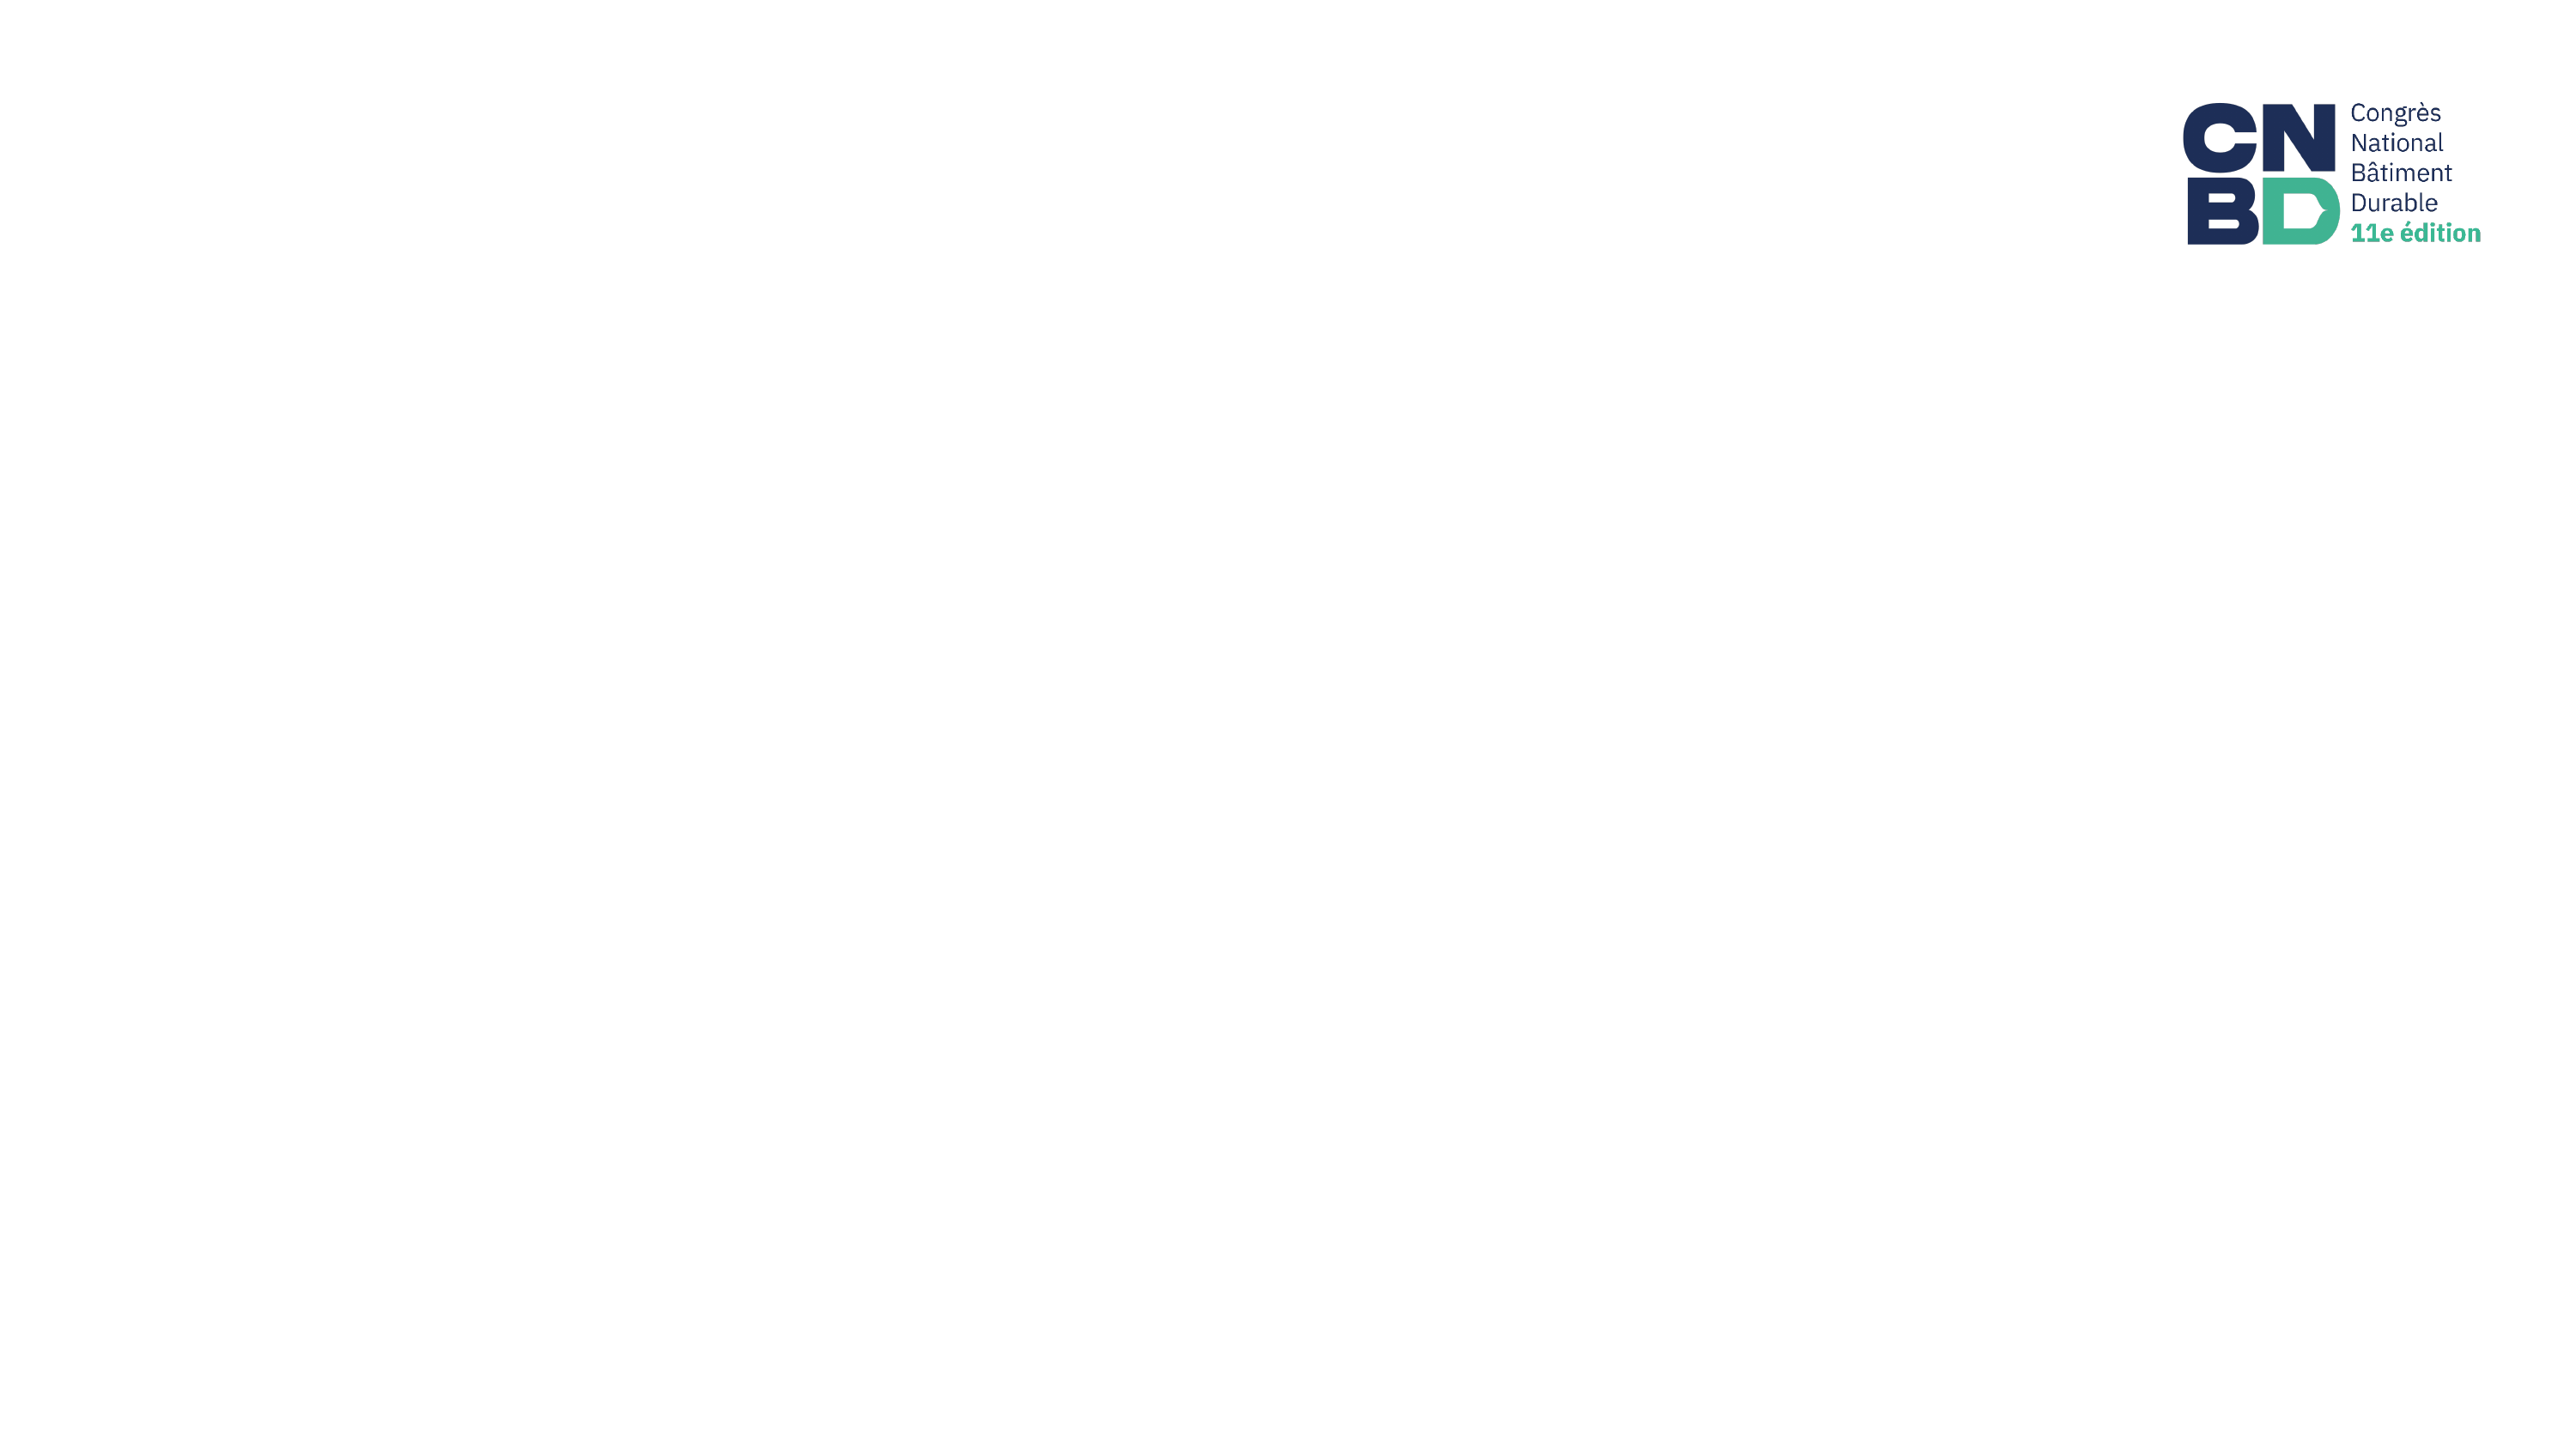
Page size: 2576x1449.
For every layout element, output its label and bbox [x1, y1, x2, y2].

picture [2081, 0, 2576, 407]
